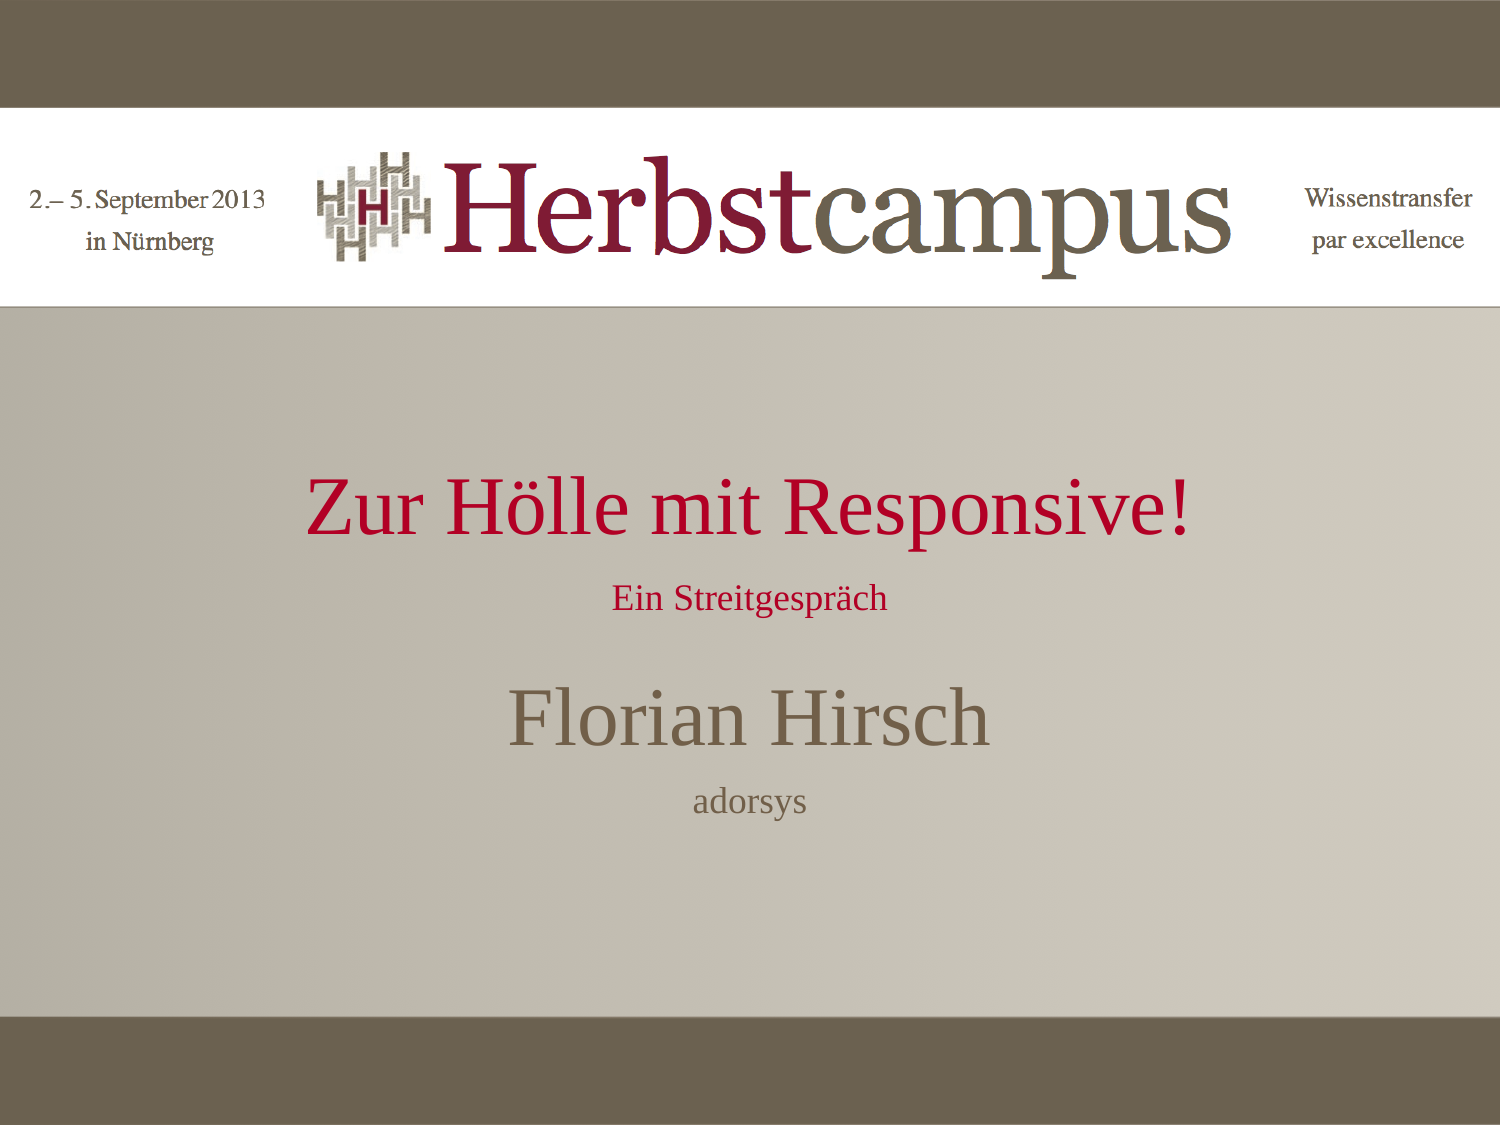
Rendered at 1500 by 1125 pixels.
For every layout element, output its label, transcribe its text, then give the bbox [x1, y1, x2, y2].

title Zur Hölle mit Responsive! Ein Streitgespräch [112, 474, 1388, 629]
picture [0, 0, 1500, 1125]
subtitle Florian Hirsch adorsys [112, 675, 1388, 850]
